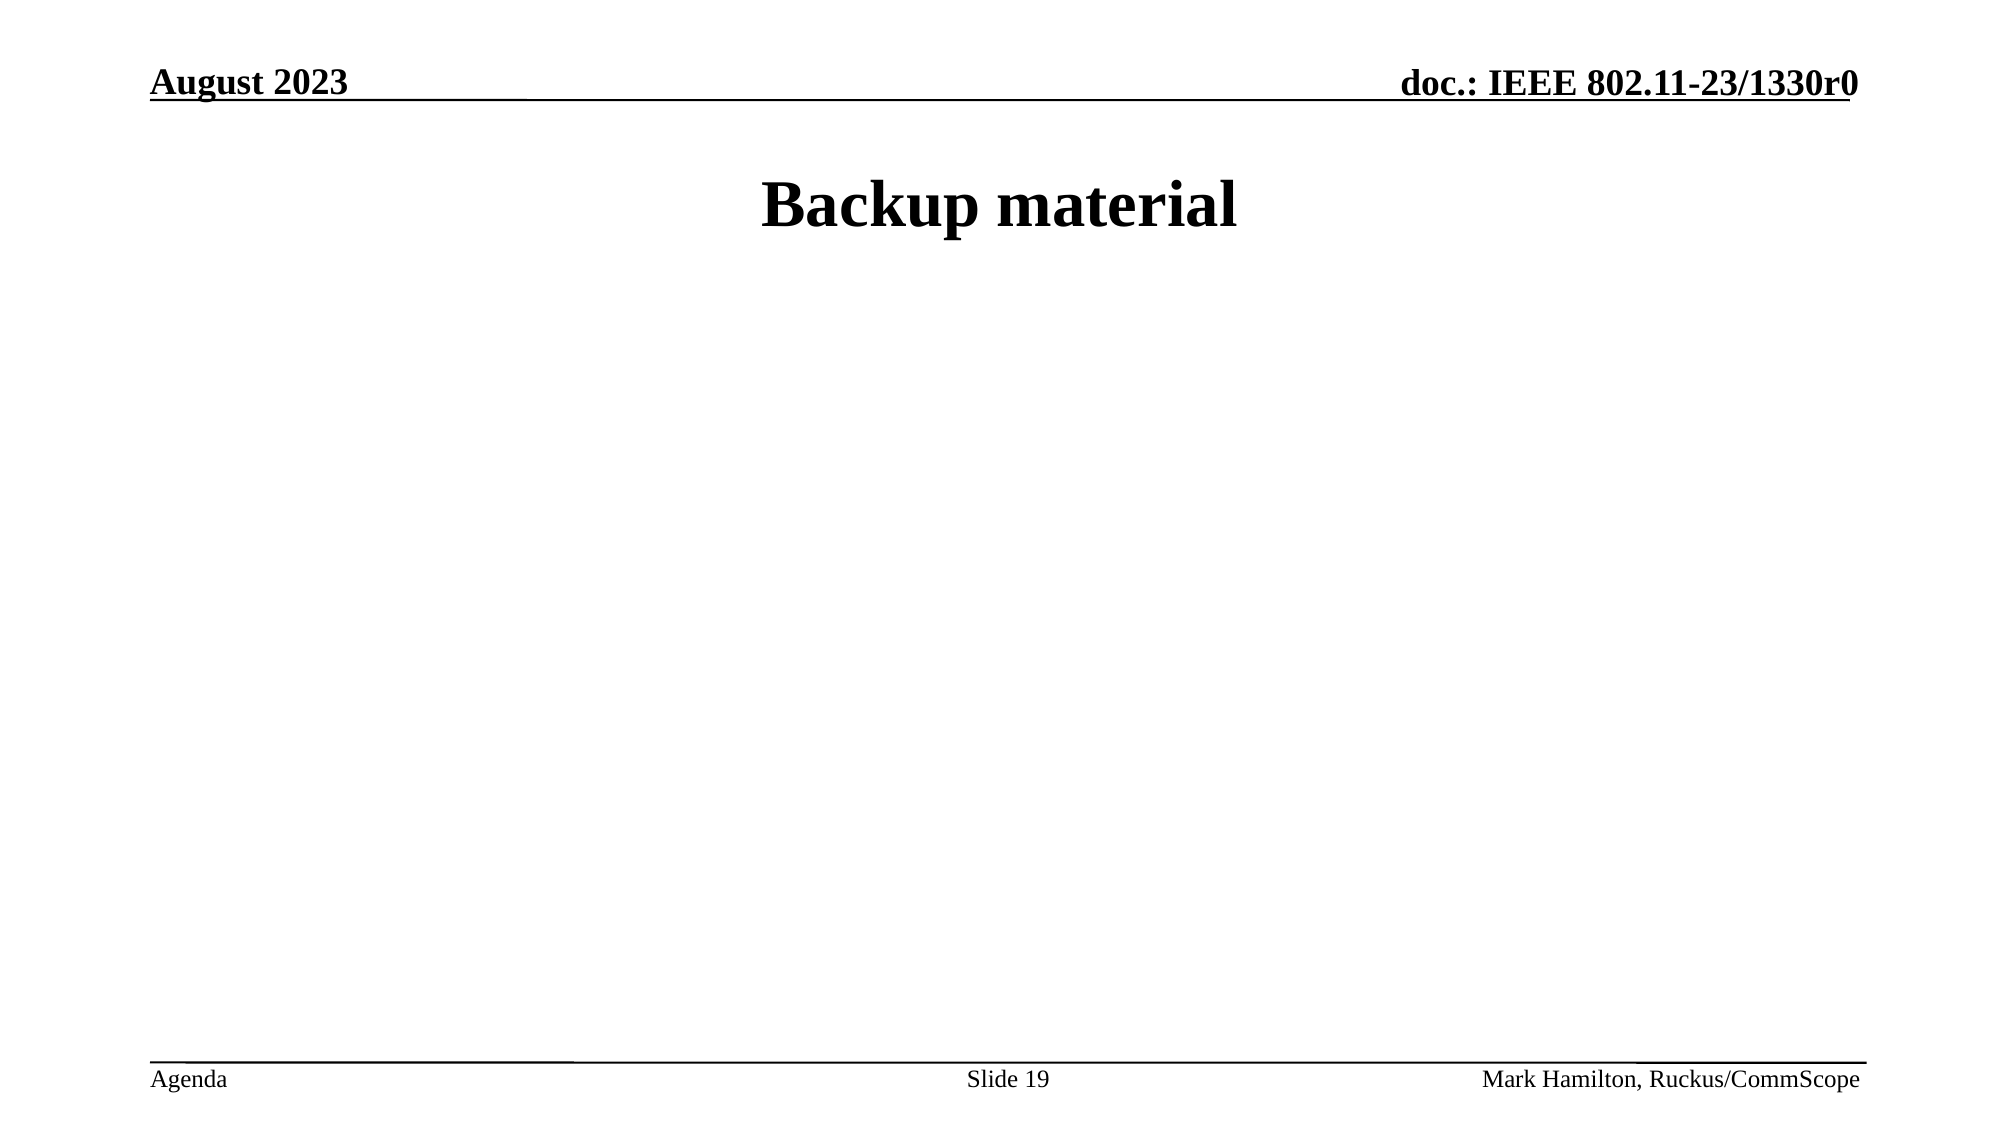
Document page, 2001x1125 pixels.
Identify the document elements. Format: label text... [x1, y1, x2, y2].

title Backup material [149, 112, 1850, 288]
slide_number Slide 19 [950, 1061, 1067, 1123]
